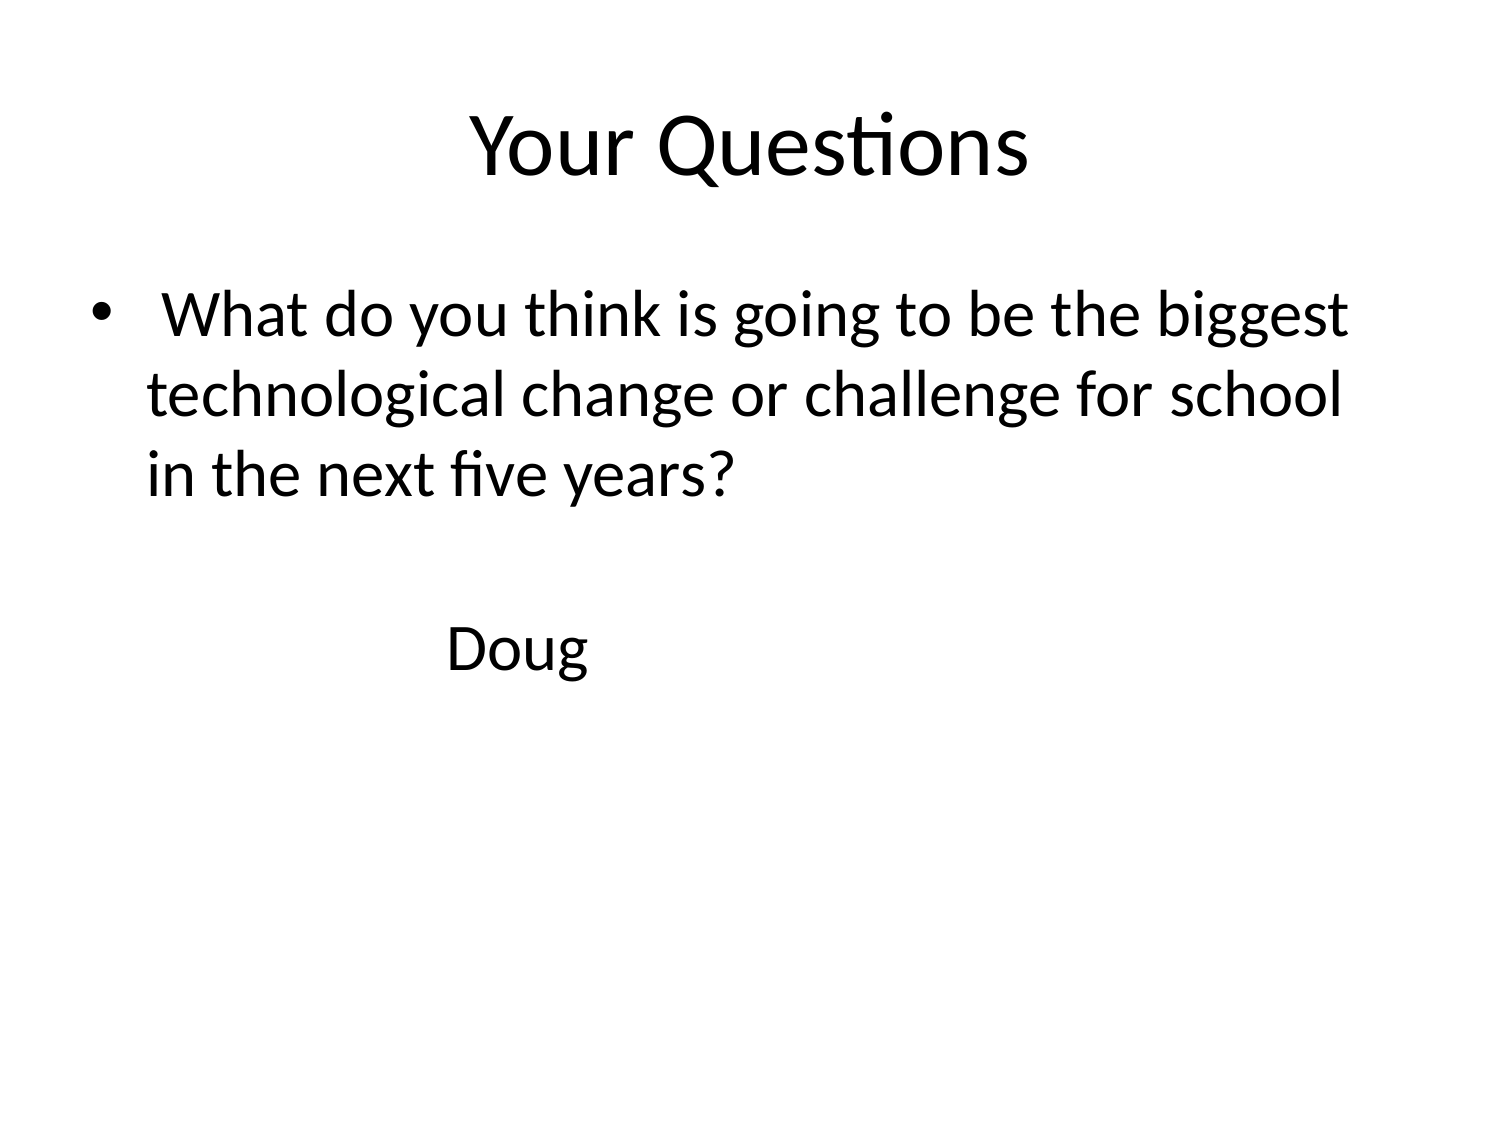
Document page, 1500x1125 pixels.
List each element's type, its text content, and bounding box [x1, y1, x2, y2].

title Your Questions [75, 45, 1425, 233]
list What do you think is going to be the biggest technological change or challenge for school in the next five years? Doug [75, 262, 1425, 1005]
